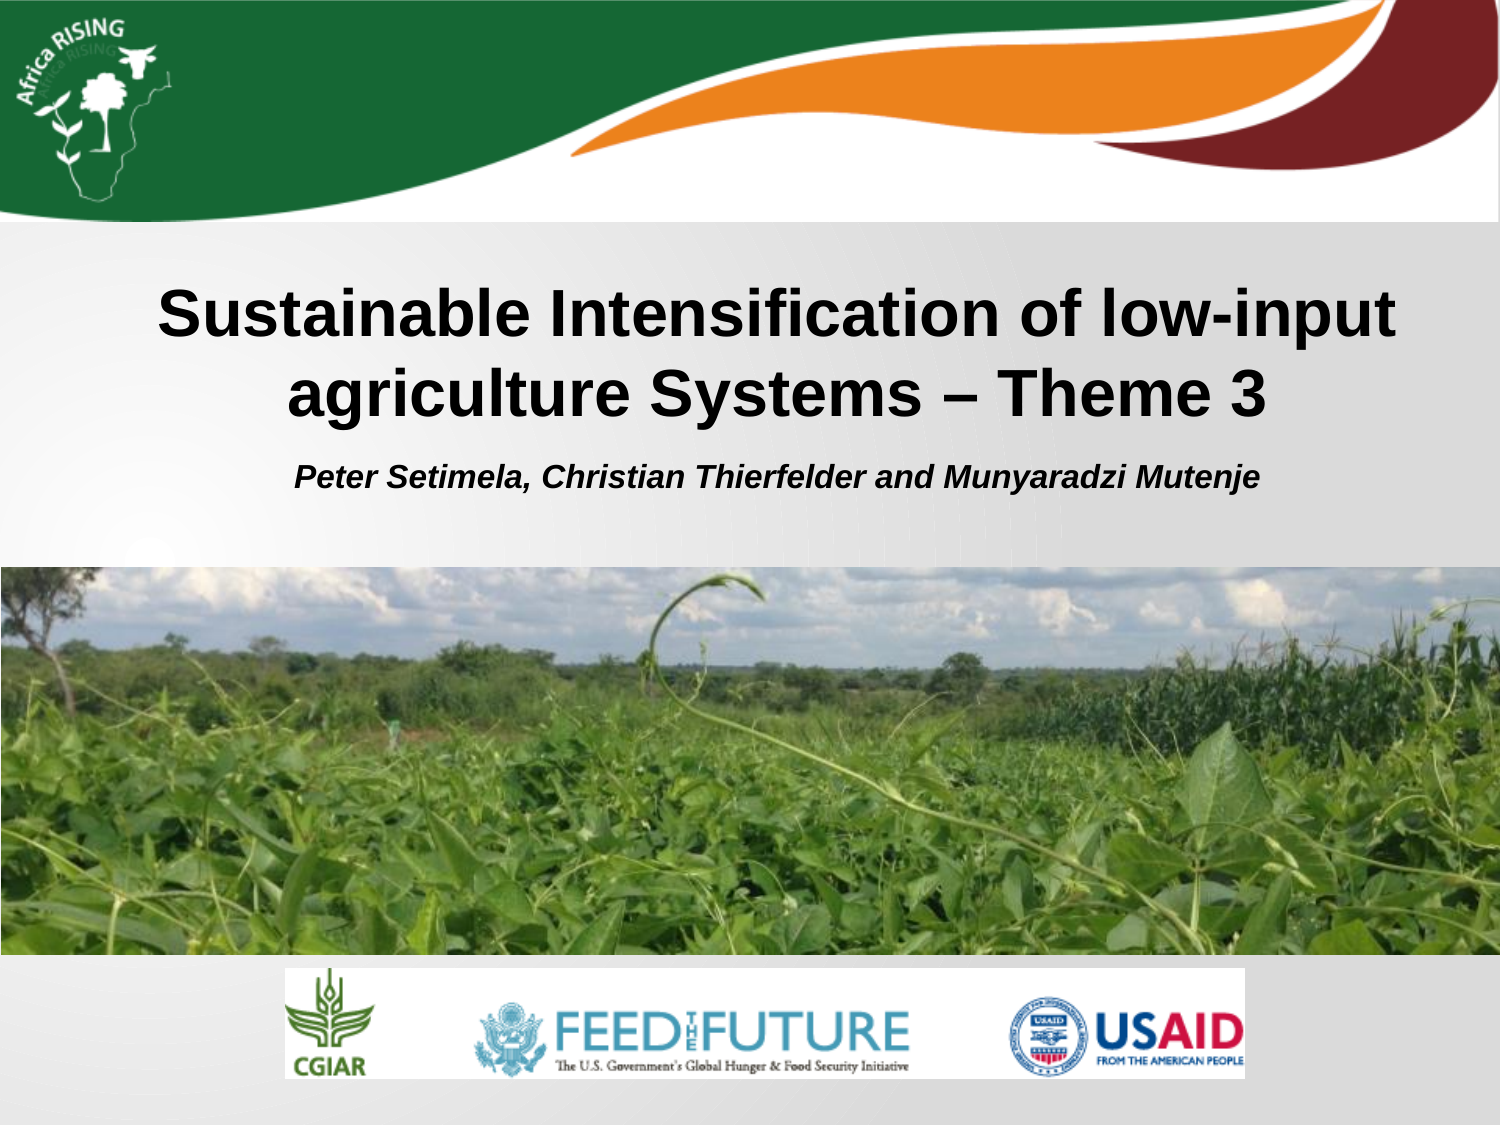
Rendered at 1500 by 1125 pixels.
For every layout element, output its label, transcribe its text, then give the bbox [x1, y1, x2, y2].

list Sustainable Intensification of low-input agriculture Systems – Theme 3 Peter Setimela, Christian Thierfelder and Munyaradzi Mutenje [50, 262, 1488, 450]
picture [1, 566, 1500, 956]
picture [285, 968, 1245, 1079]
picture [0, 0, 1499, 222]
